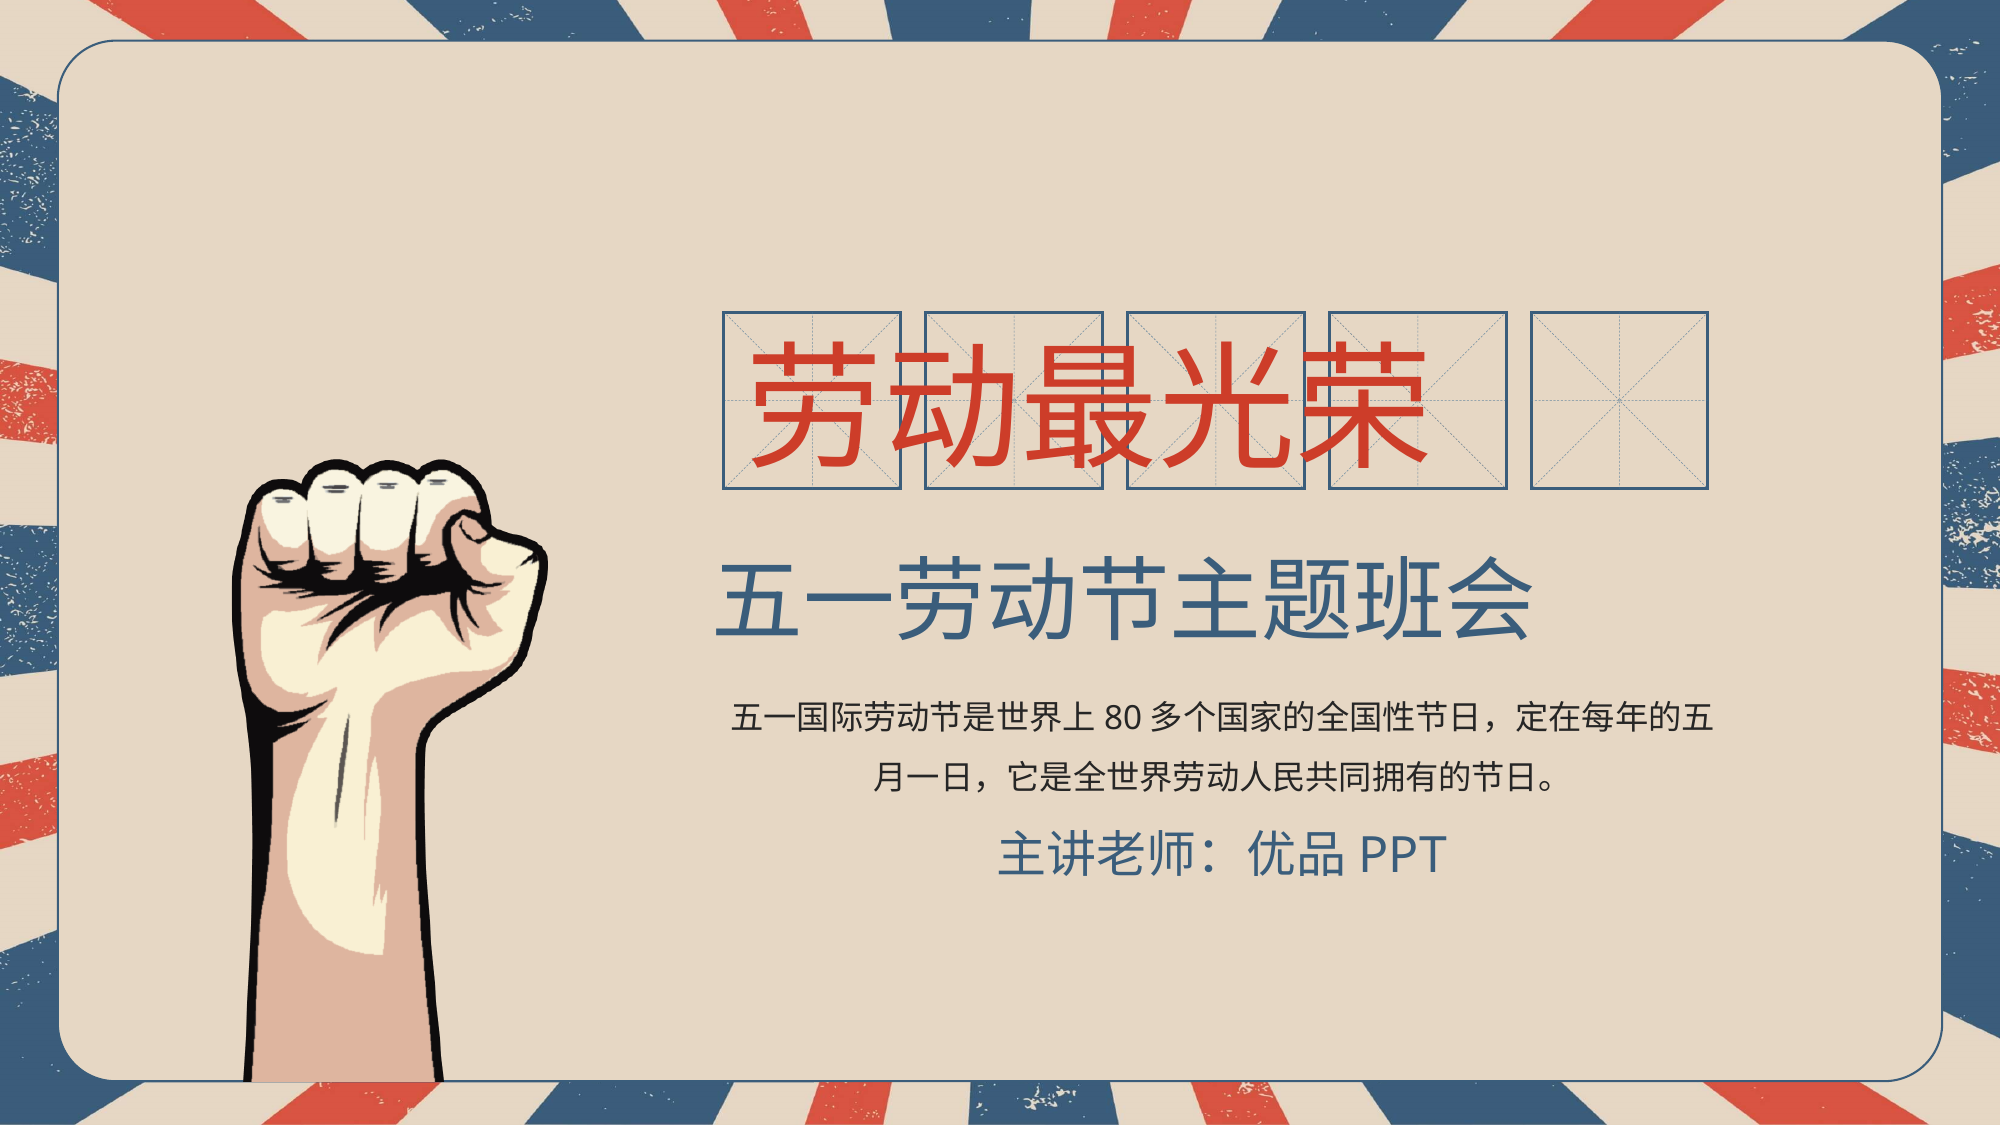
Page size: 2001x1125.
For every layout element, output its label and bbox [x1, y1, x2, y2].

text_box [0, 0, 2000, 1125]
picture [231, 459, 548, 1082]
text_box [723, 312, 1709, 489]
